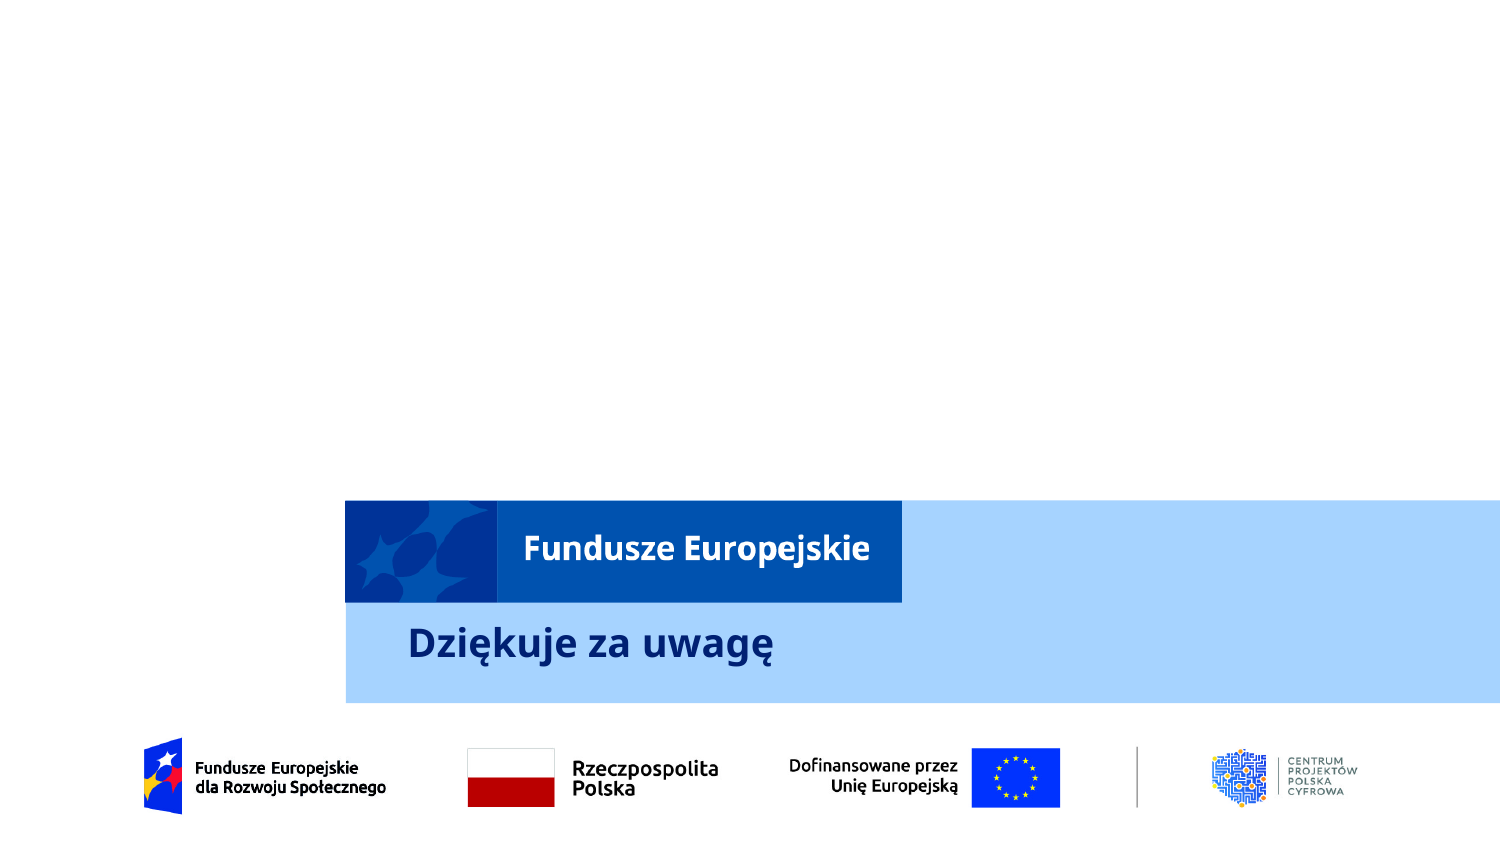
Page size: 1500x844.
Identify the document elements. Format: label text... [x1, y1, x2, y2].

picture [345, 500, 902, 603]
title Dziękuje za uwagę [407, 614, 1468, 694]
picture [114, 705, 1400, 838]
